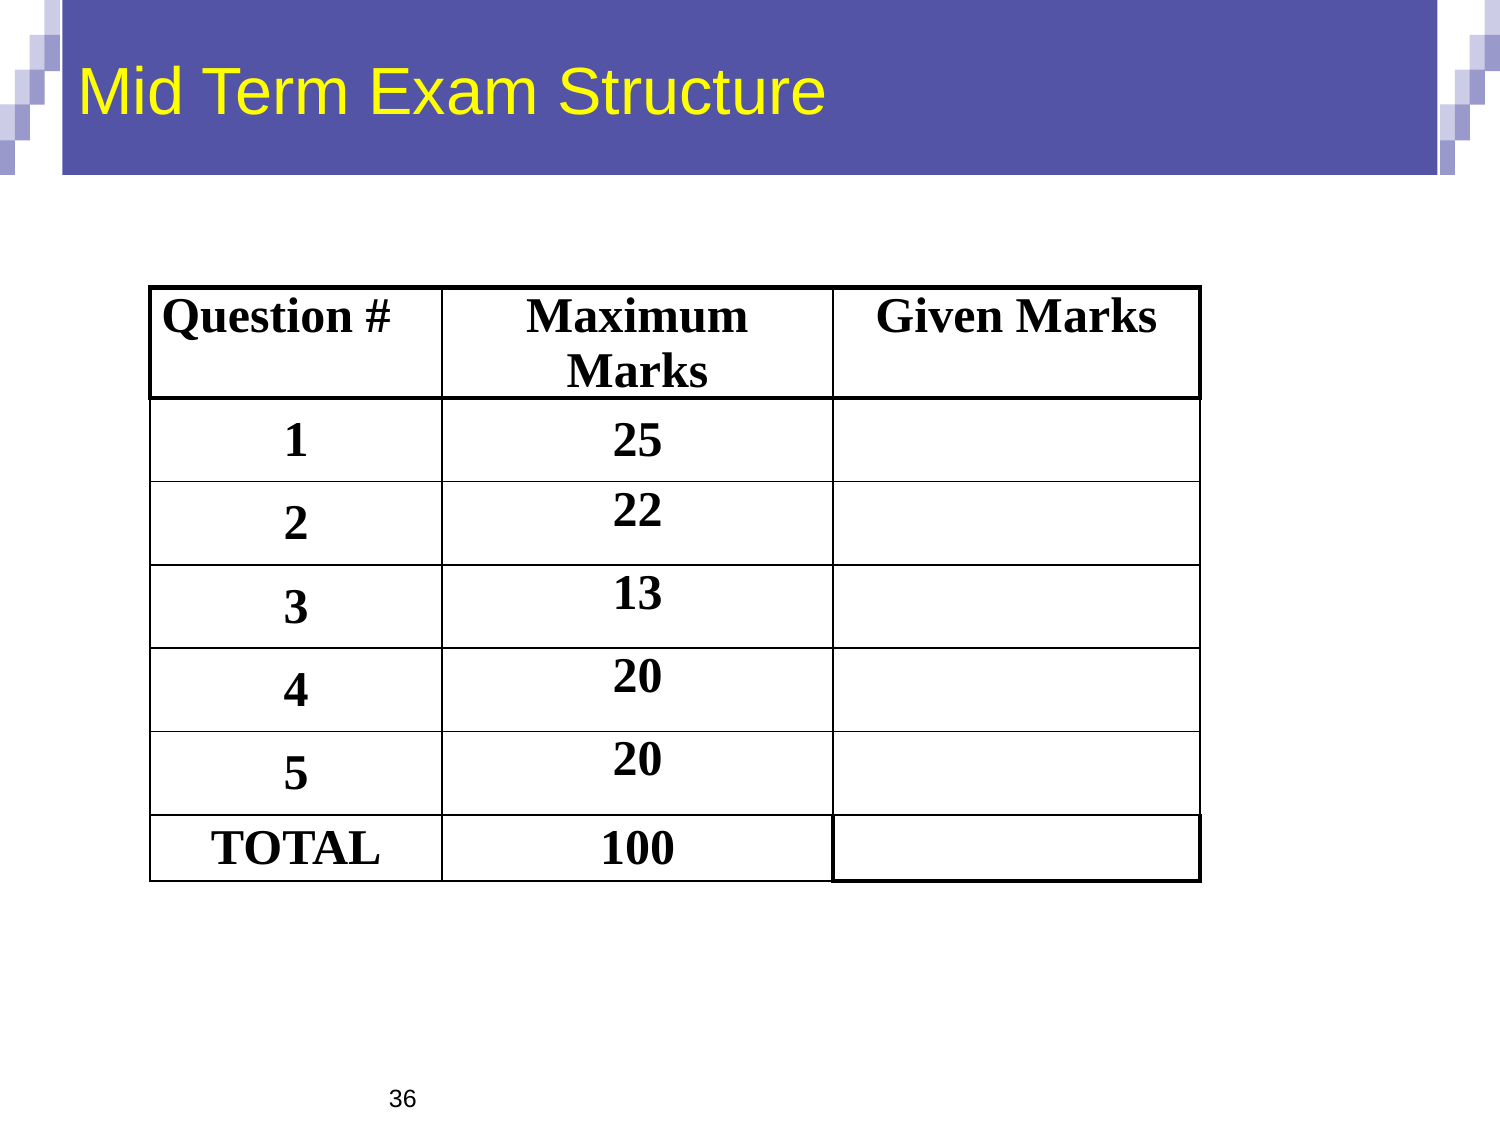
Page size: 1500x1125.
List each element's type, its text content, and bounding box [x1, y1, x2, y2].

table_cell 100 [443, 816, 831, 880]
table_cell TOTAL [151, 816, 441, 880]
table_cell 2 [151, 482, 441, 564]
table_header Question # [152, 290, 441, 396]
table_cell 25 [443, 400, 832, 481]
table_cell [834, 566, 1199, 647]
table_cell [834, 649, 1199, 731]
table_cell [835, 816, 1198, 879]
table_cell 20 [443, 649, 832, 731]
table_cell 13 [443, 566, 832, 647]
table_cell [834, 400, 1199, 481]
table_cell 20 [443, 732, 832, 814]
table_cell [834, 482, 1199, 564]
slide_number 36 [81, 1041, 433, 1120]
table_cell 3 [151, 566, 441, 647]
table_header Given Marks [834, 290, 1198, 396]
table_cell 1 [151, 400, 441, 481]
table_cell [834, 732, 1199, 814]
table_header Maximum Marks [443, 290, 832, 396]
table_cell 22 [443, 482, 832, 564]
title Mid Term Exam Structure [62, 0, 1438, 176]
table_cell 4 [151, 649, 441, 731]
table_cell 5 [151, 732, 441, 814]
